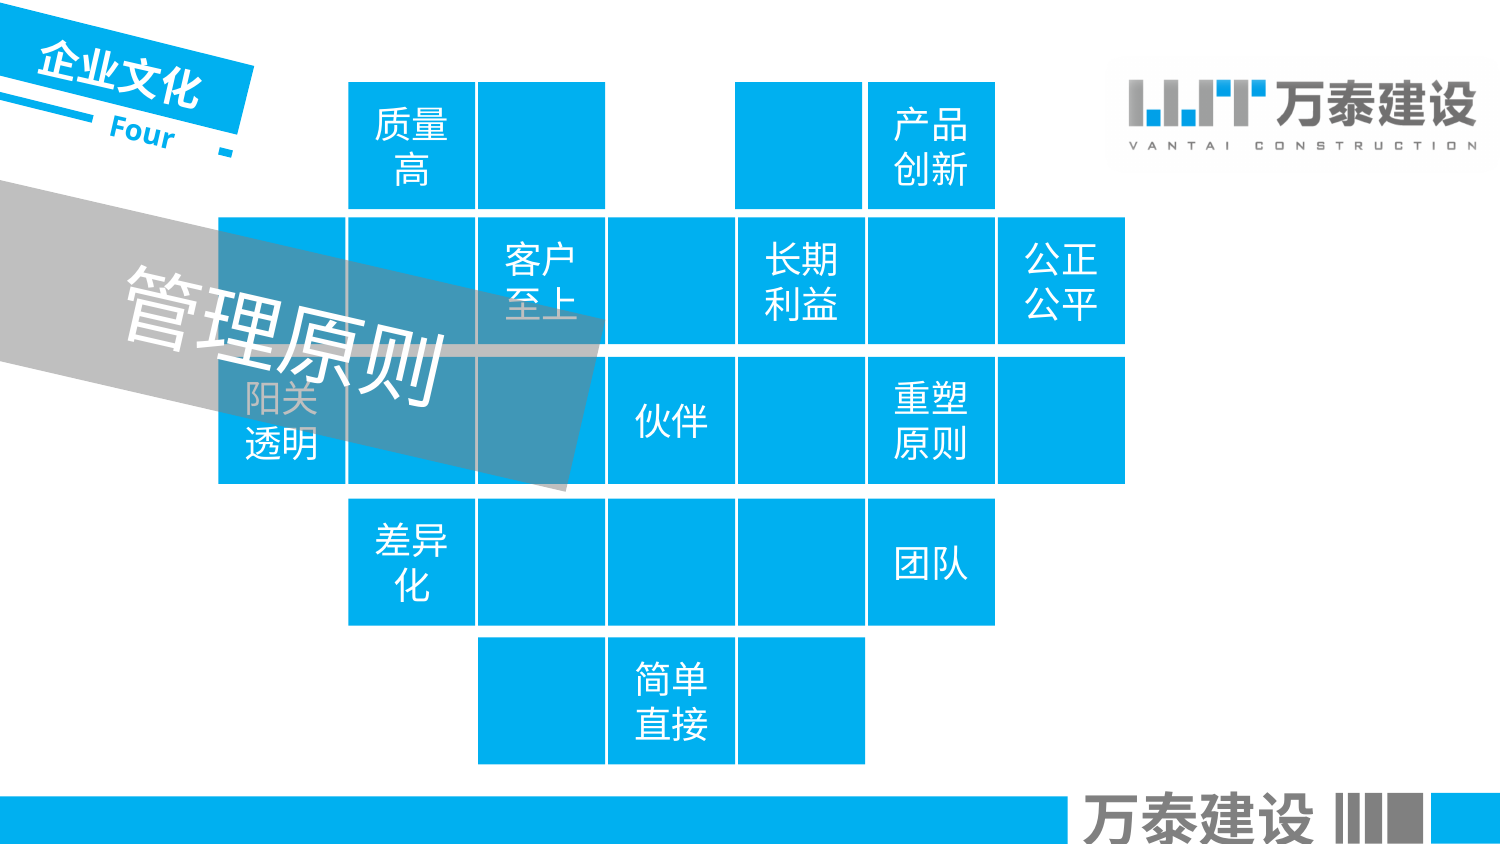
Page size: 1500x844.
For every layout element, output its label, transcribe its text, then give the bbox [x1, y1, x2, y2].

picture [1104, 55, 1500, 174]
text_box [0, 775, 1500, 844]
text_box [218, 81, 1126, 765]
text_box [0, 32, 320, 165]
text_box 管理原则 [0, 177, 213, 413]
